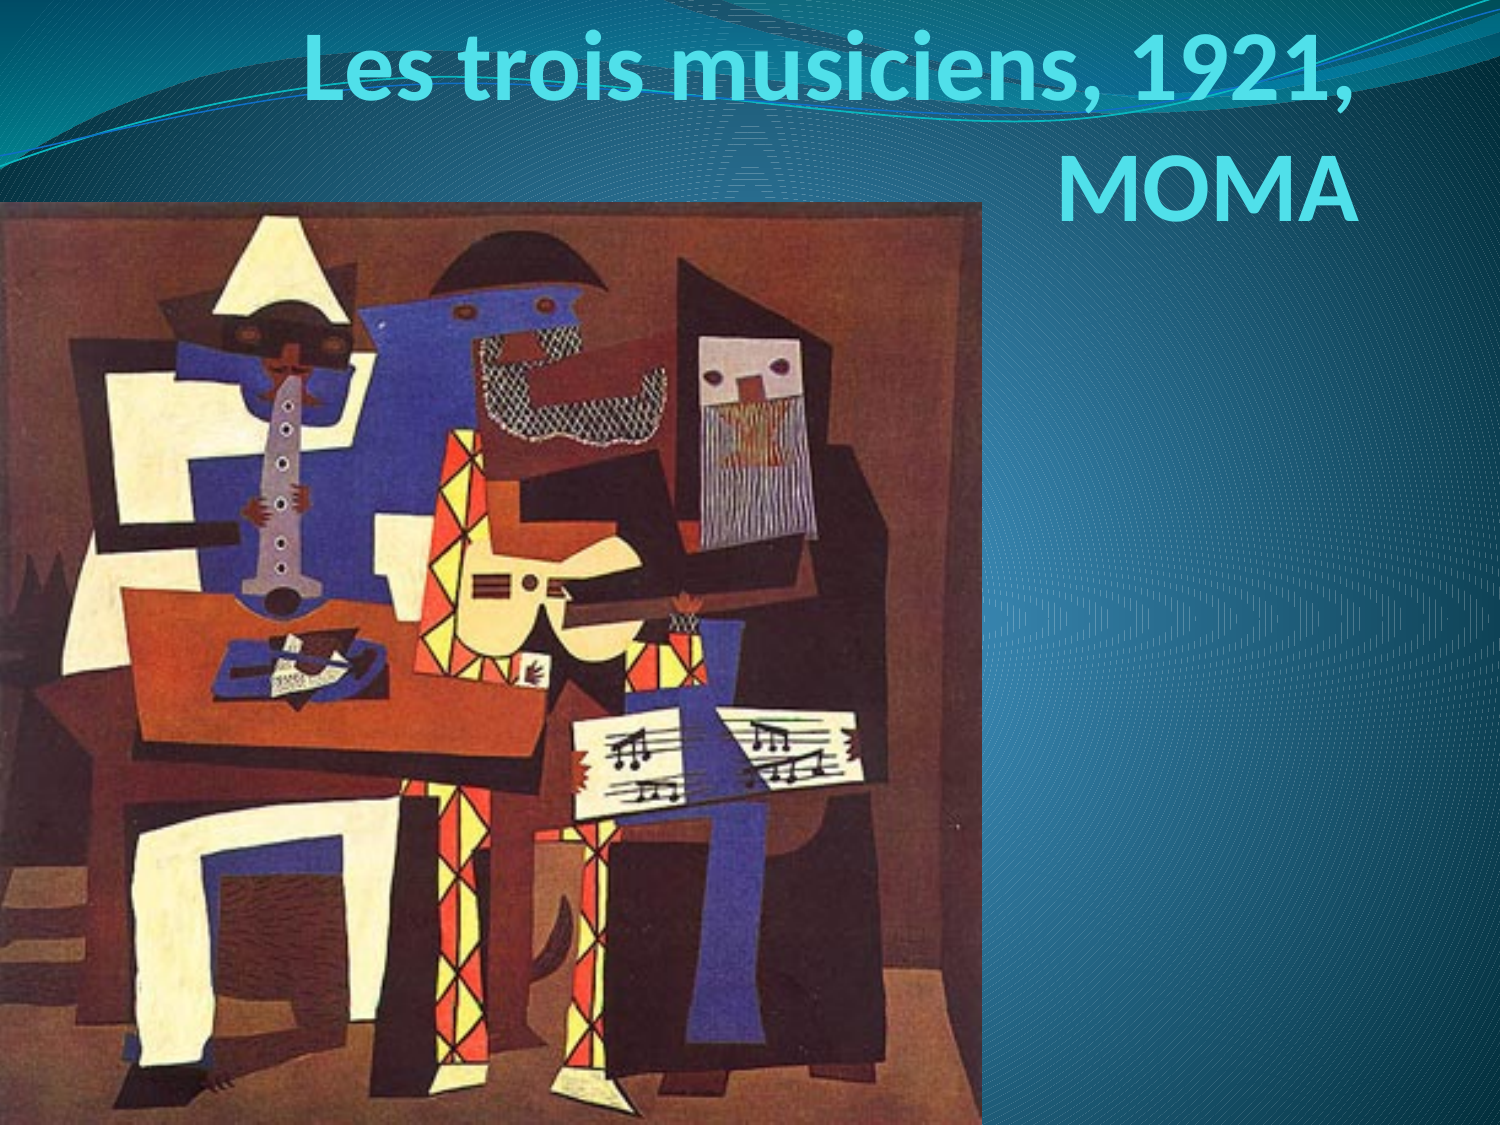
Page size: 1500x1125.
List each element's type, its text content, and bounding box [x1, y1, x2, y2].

title Les trois musiciens, 1921, MOMA [87, 0, 1363, 242]
picture [0, 202, 982, 1125]
